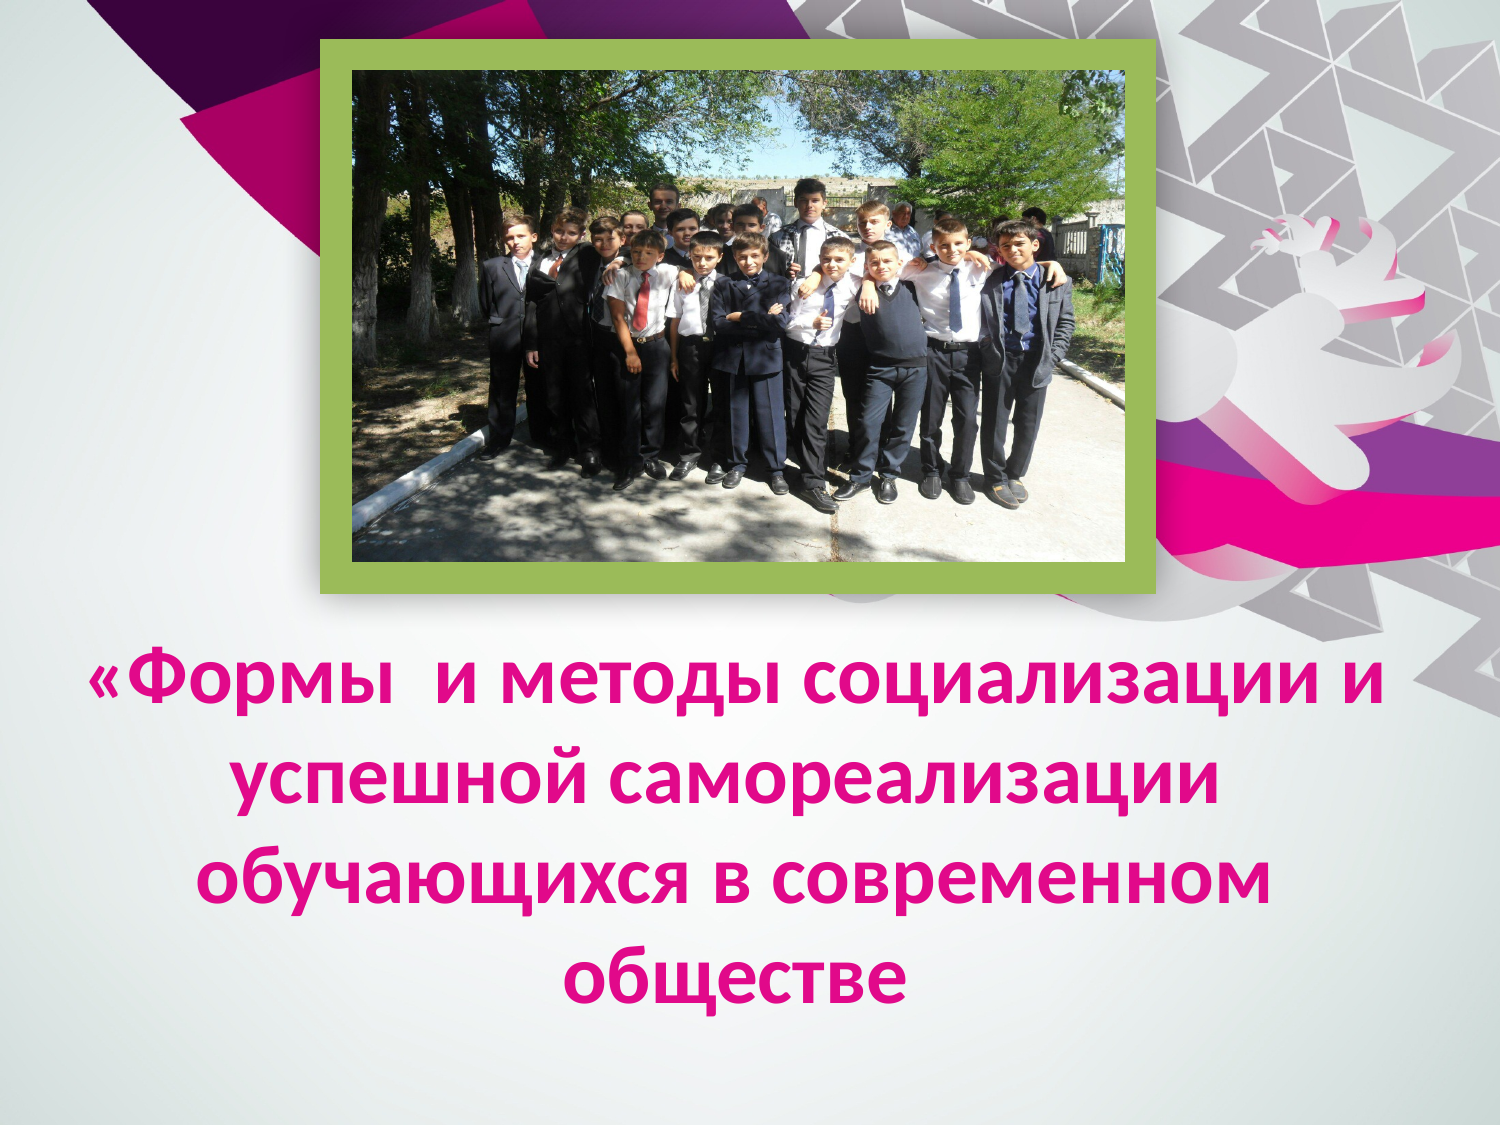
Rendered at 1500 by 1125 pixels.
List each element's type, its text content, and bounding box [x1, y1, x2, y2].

picture [0, 0, 1500, 1125]
title «Формы и методы социализации и успешной самореализации обучающихся в современном обществе [41, 621, 1430, 1020]
